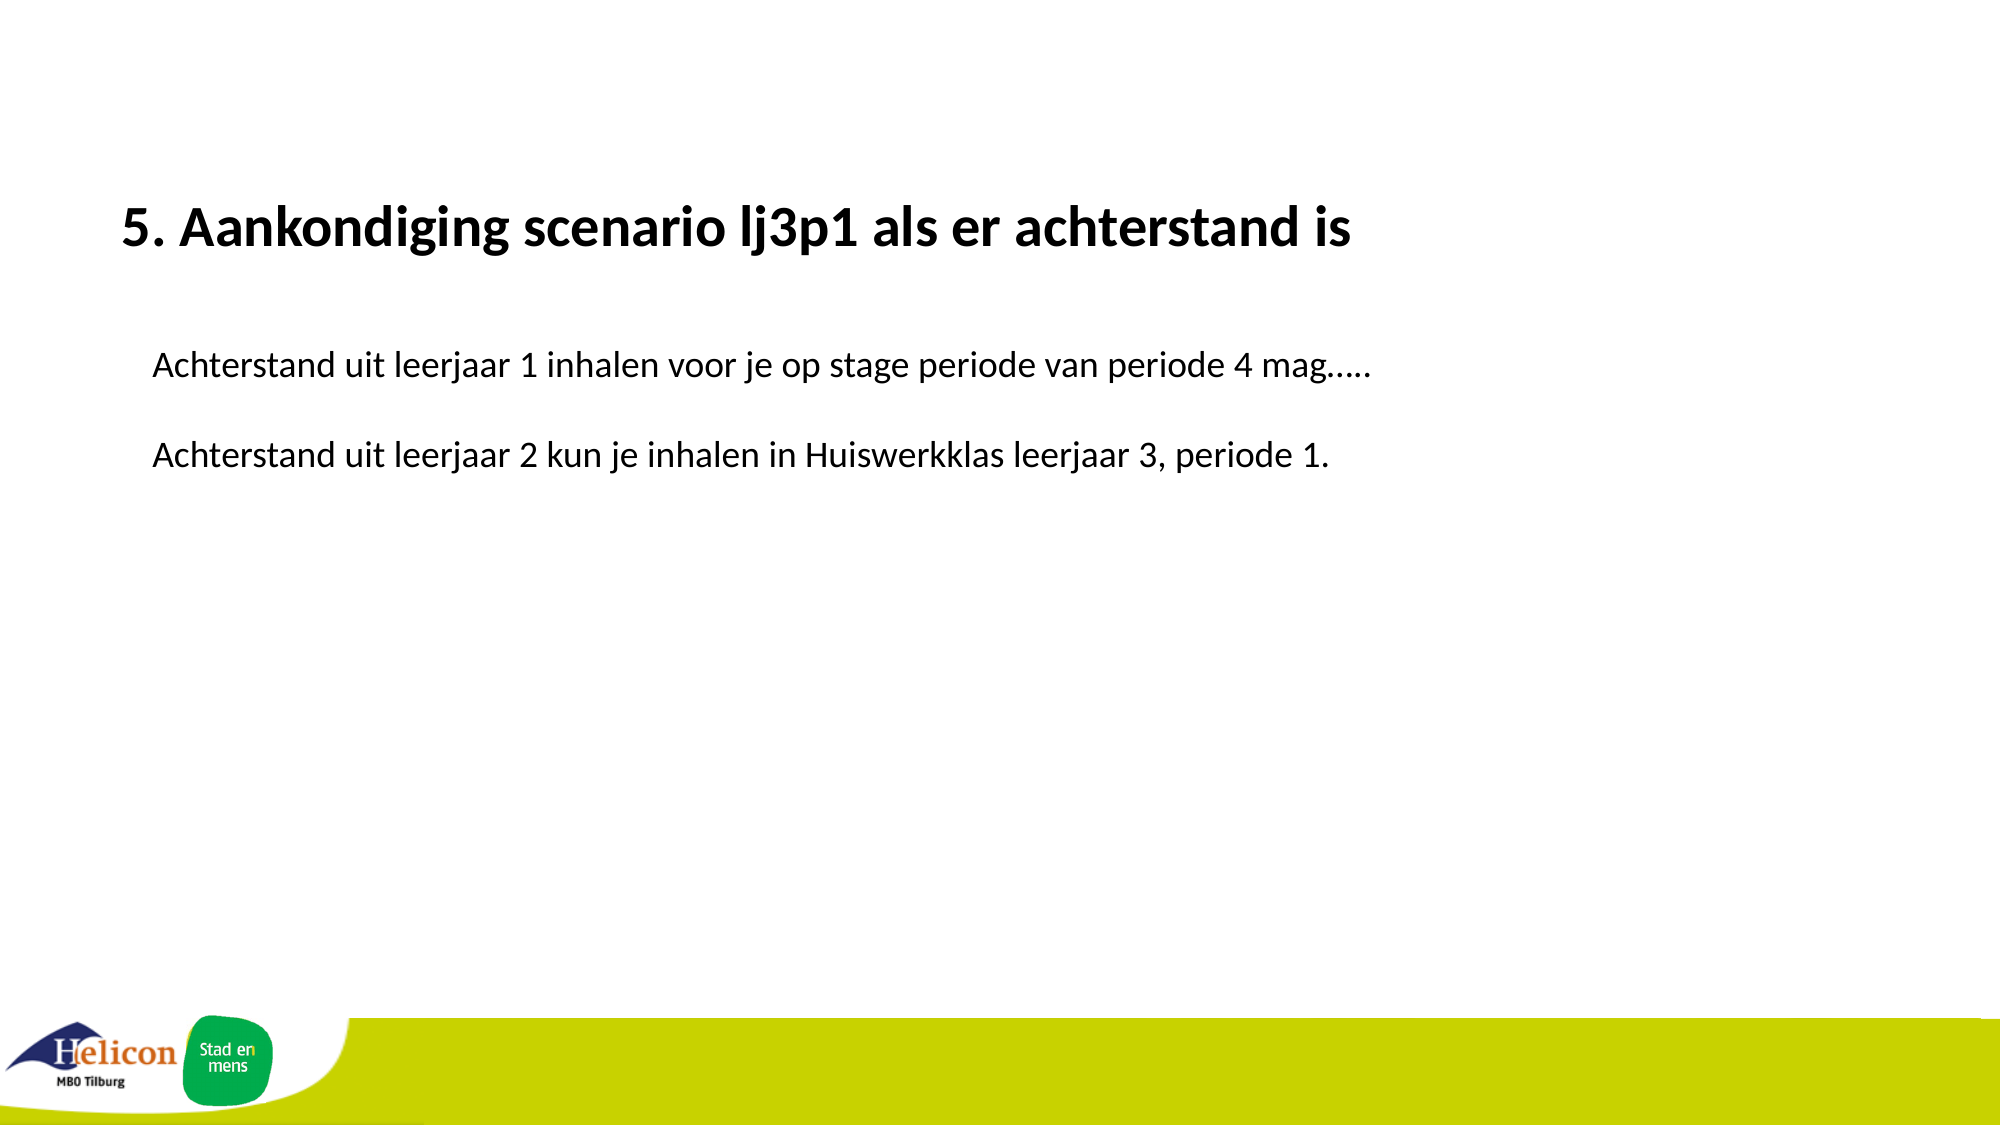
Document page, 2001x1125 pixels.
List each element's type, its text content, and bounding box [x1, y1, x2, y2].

picture [0, 1013, 424, 1125]
text_box 5. Aankondiging scenario lj3p1 als er achterstand is [106, 145, 1680, 266]
text_box Achterstand uit leerjaar 1 inhalen voor je op stage periode van periode 4 mag….. Achterstand uit leerjaar 2 kun je inhalen in Huiswerkklas leerjaar 3, periode 1. [137, 332, 1805, 483]
